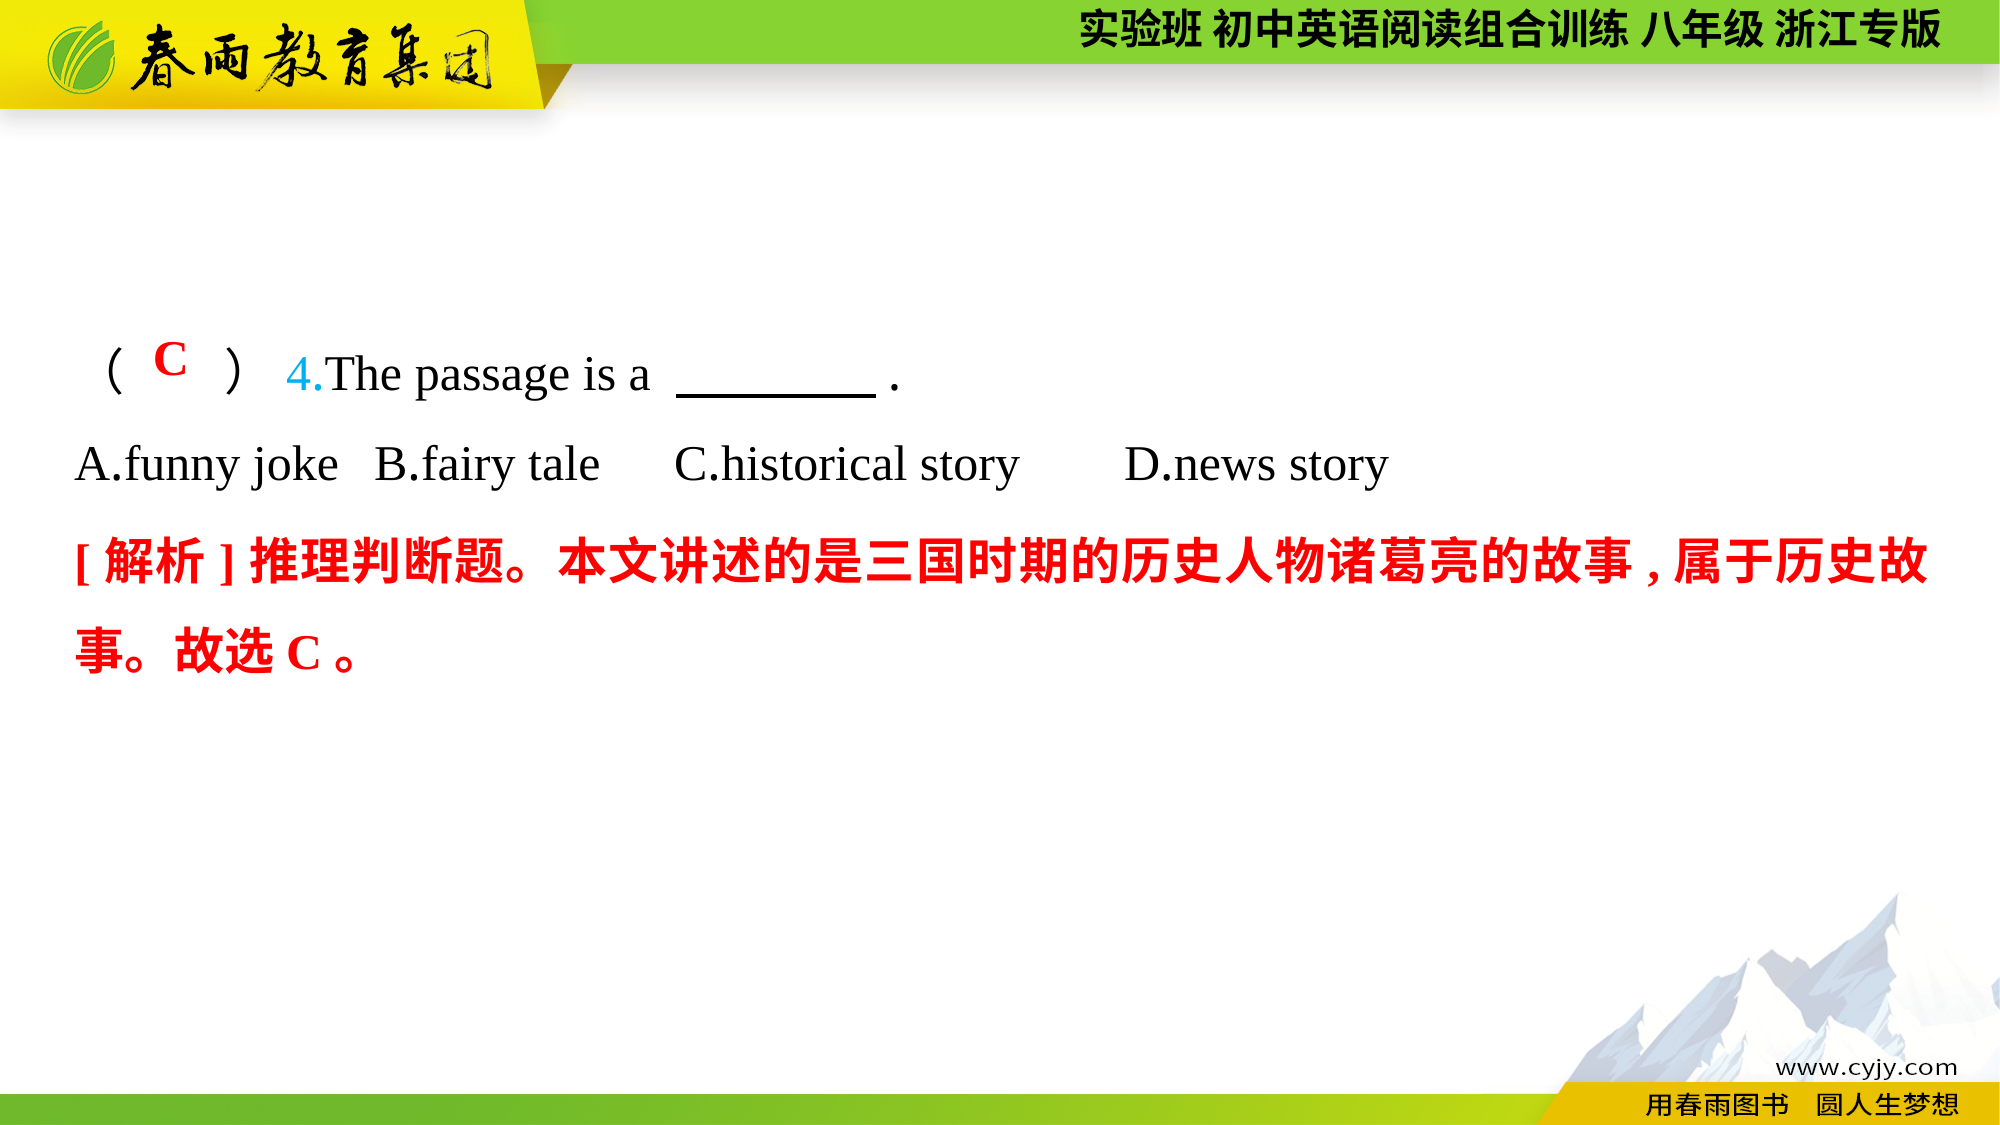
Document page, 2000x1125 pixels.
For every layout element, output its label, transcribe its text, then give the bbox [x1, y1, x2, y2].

text_box C [138, 317, 204, 393]
picture [0, 0, 2000, 1125]
list （ ）4.The passage is a . A.funny joke B.fairy tale C.historical story D.news story [59, 302, 1944, 489]
text_box [解析]推理判断题。本文讲述的是三国时期的历史人物诸葛亮的故事,属于历史故事。故选C。 [59, 491, 1944, 687]
